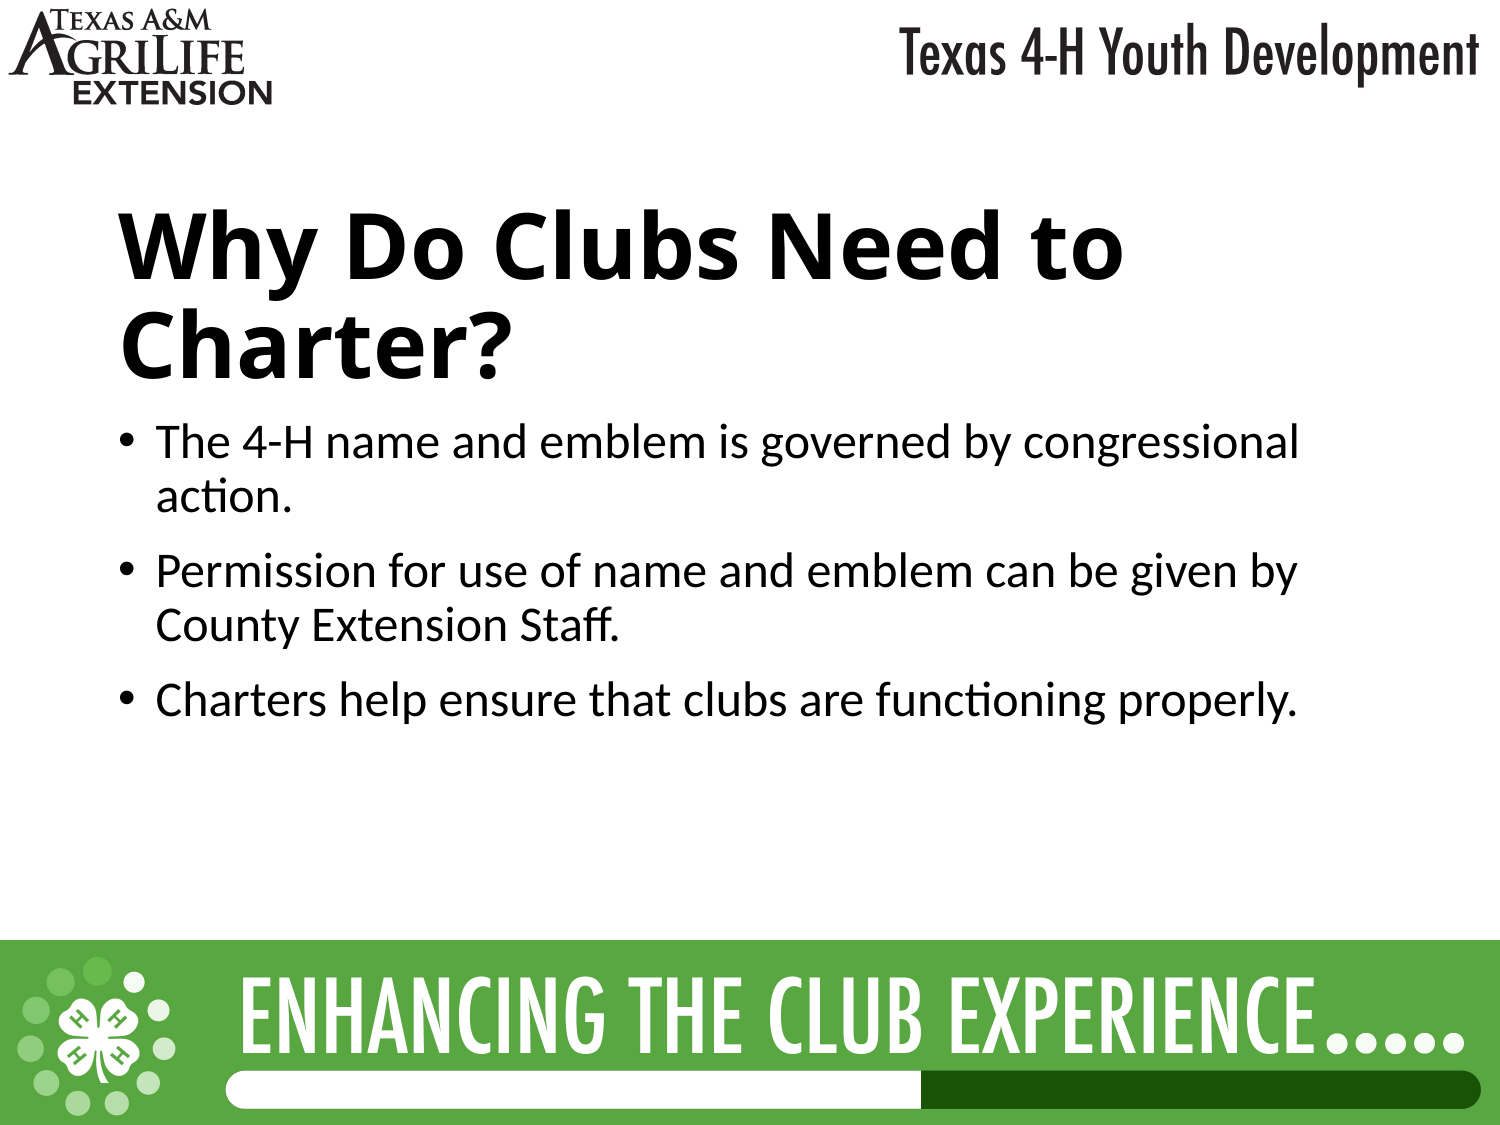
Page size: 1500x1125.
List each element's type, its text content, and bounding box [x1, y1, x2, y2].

picture [0, 0, 1500, 1125]
title Why Do Clubs Need to Charter? [103, 190, 1470, 409]
list The 4-H name and emblem is governed by congressional action. Permission for use of name and emblem can be given by County Extension Staff. Charters help ensure that clubs are functioning properly. [103, 408, 1397, 932]
